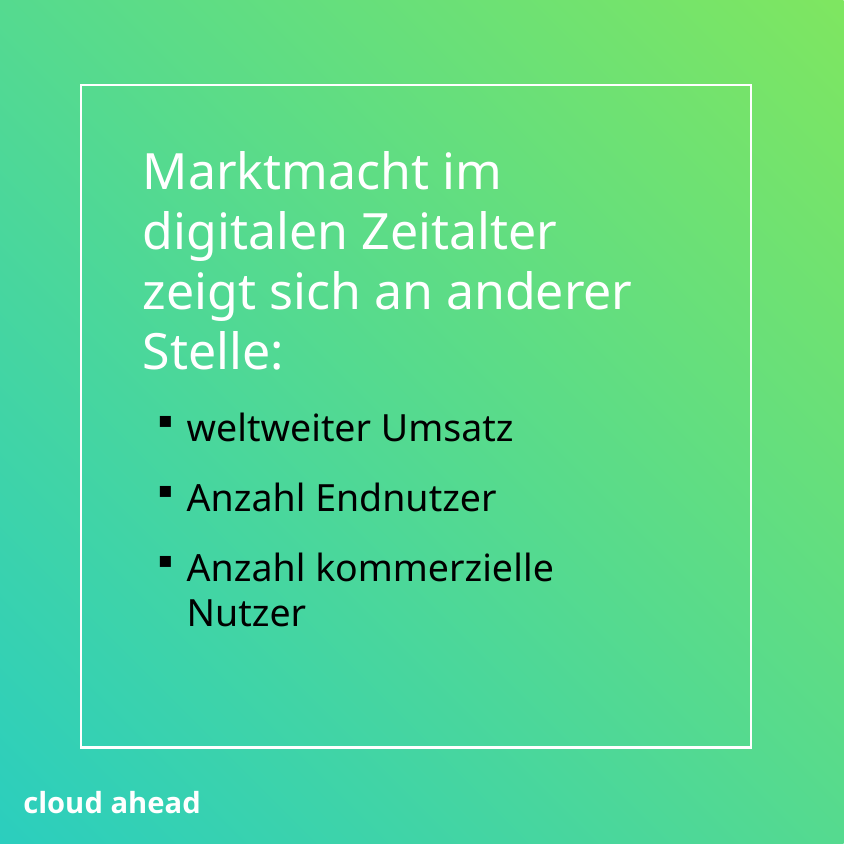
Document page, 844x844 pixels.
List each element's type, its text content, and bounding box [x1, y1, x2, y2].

text_box Marktmacht im digitalen Zeitalter zeigt sich an anderer Stelle: weltweiter Umsatz Anzahl Endnutzer Anzahl kommerzielle Nutzer [128, 131, 696, 642]
text_box [80, 84, 752, 749]
